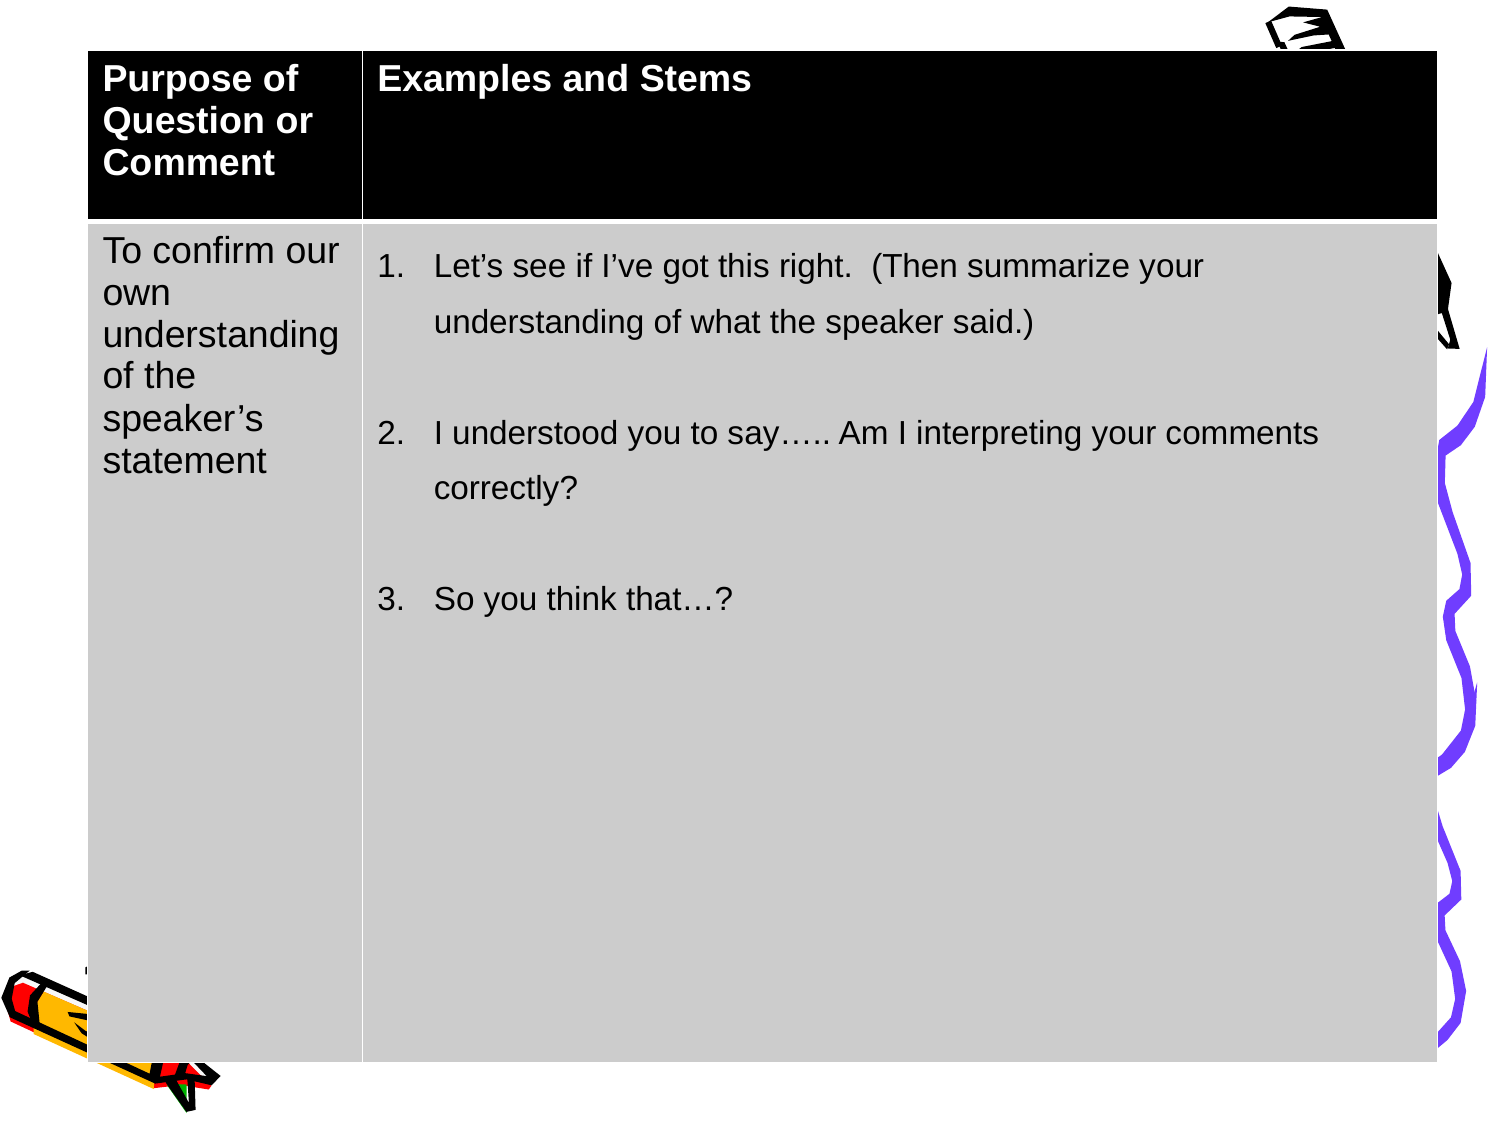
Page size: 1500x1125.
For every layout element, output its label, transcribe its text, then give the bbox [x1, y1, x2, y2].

table_header Examples and Stems [363, 51, 1437, 219]
table_cell To confirm our own understanding of the speaker’s statement [88, 224, 362, 1062]
table_header Purpose of Question or Comment [88, 51, 362, 219]
table_cell Let’s see if I’ve got this right. (Then summarize your understanding of what the speaker said.) I understood you to say….. Am I interpreting your comments correctly? So you think that…? [363, 224, 1437, 1062]
